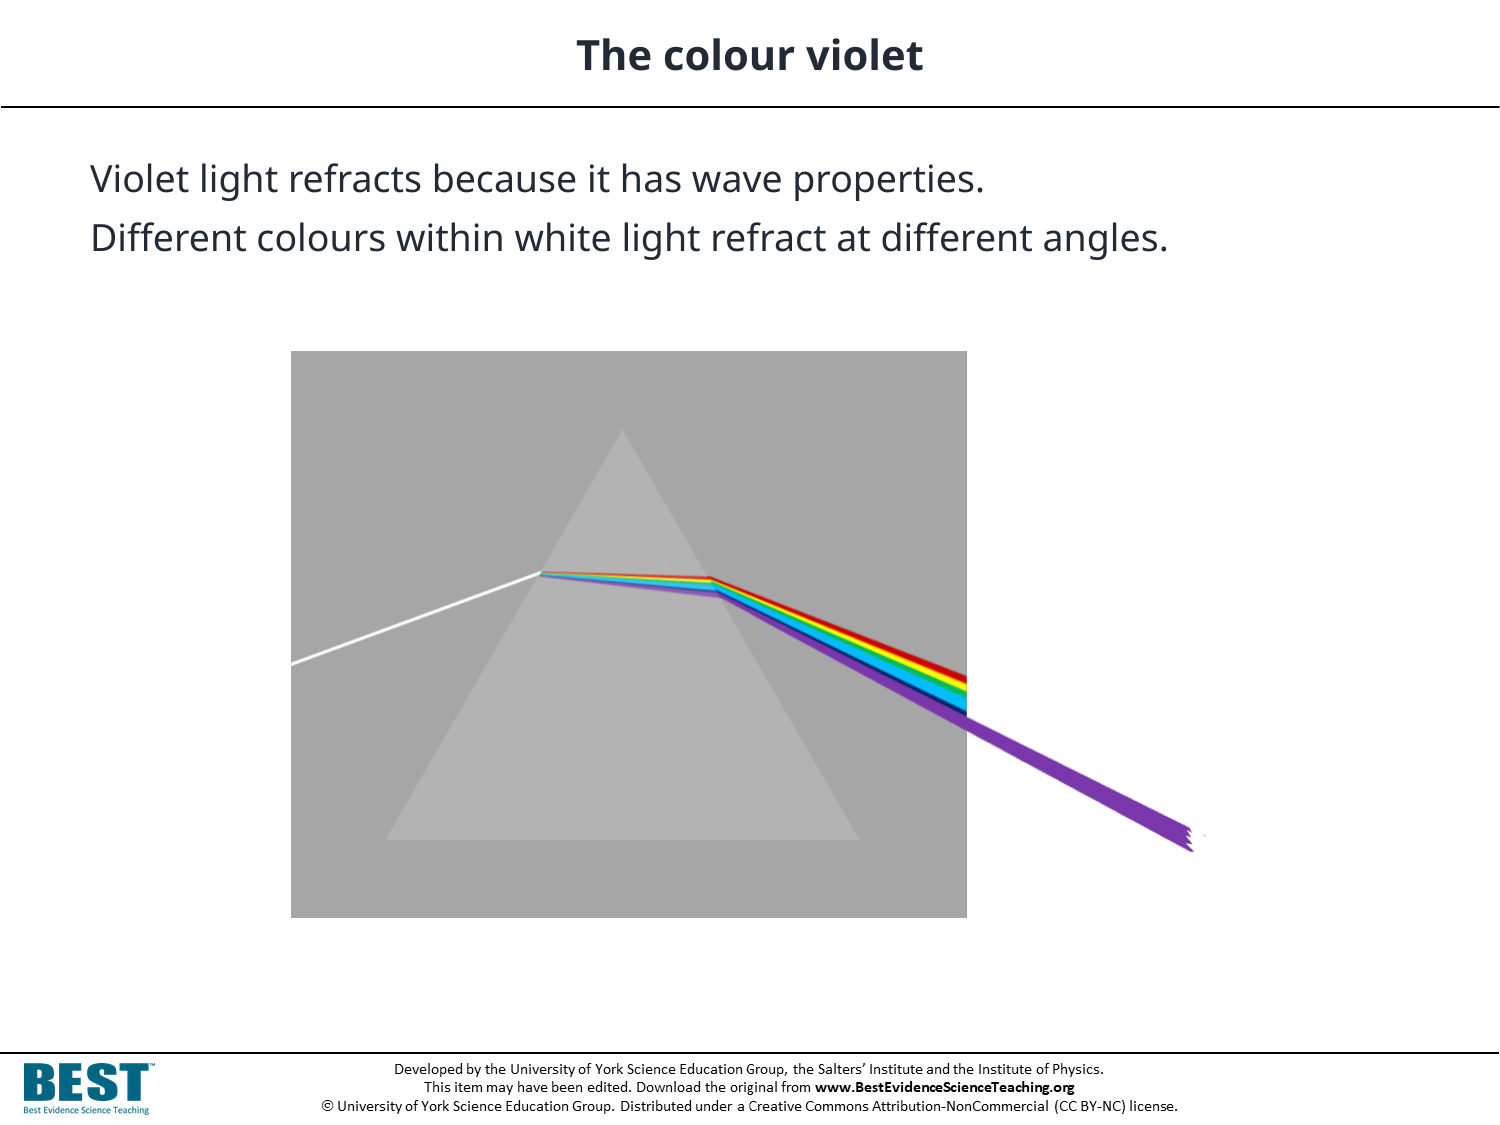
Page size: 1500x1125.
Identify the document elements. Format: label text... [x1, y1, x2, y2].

text_box The colour violet [26, 0, 1474, 106]
picture [0, 106, 1500, 1125]
